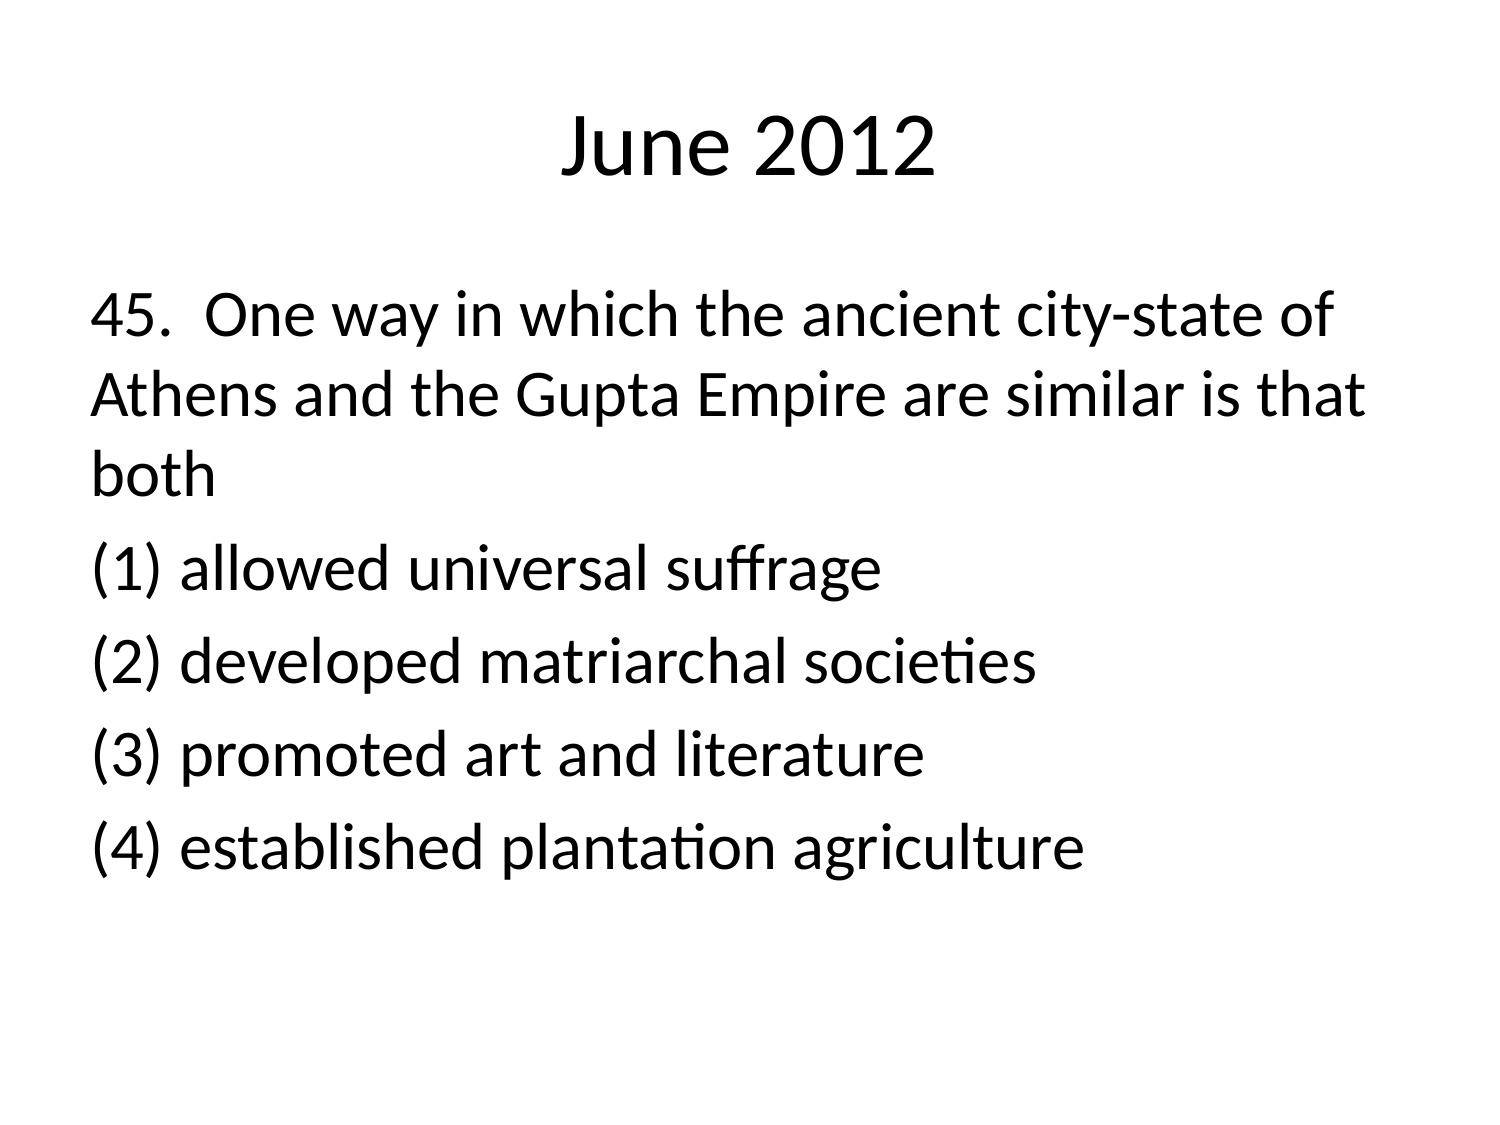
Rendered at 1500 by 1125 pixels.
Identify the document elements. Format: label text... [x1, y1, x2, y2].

list 45. One way in which the ancient city-state of Athens and the Gupta Empire are similar is that both (1) allowed universal suffrage (2) developed matriarchal societies (3) promoted art and literature (4) established plantation agriculture [75, 262, 1425, 1005]
title June 2012 [75, 45, 1425, 233]
